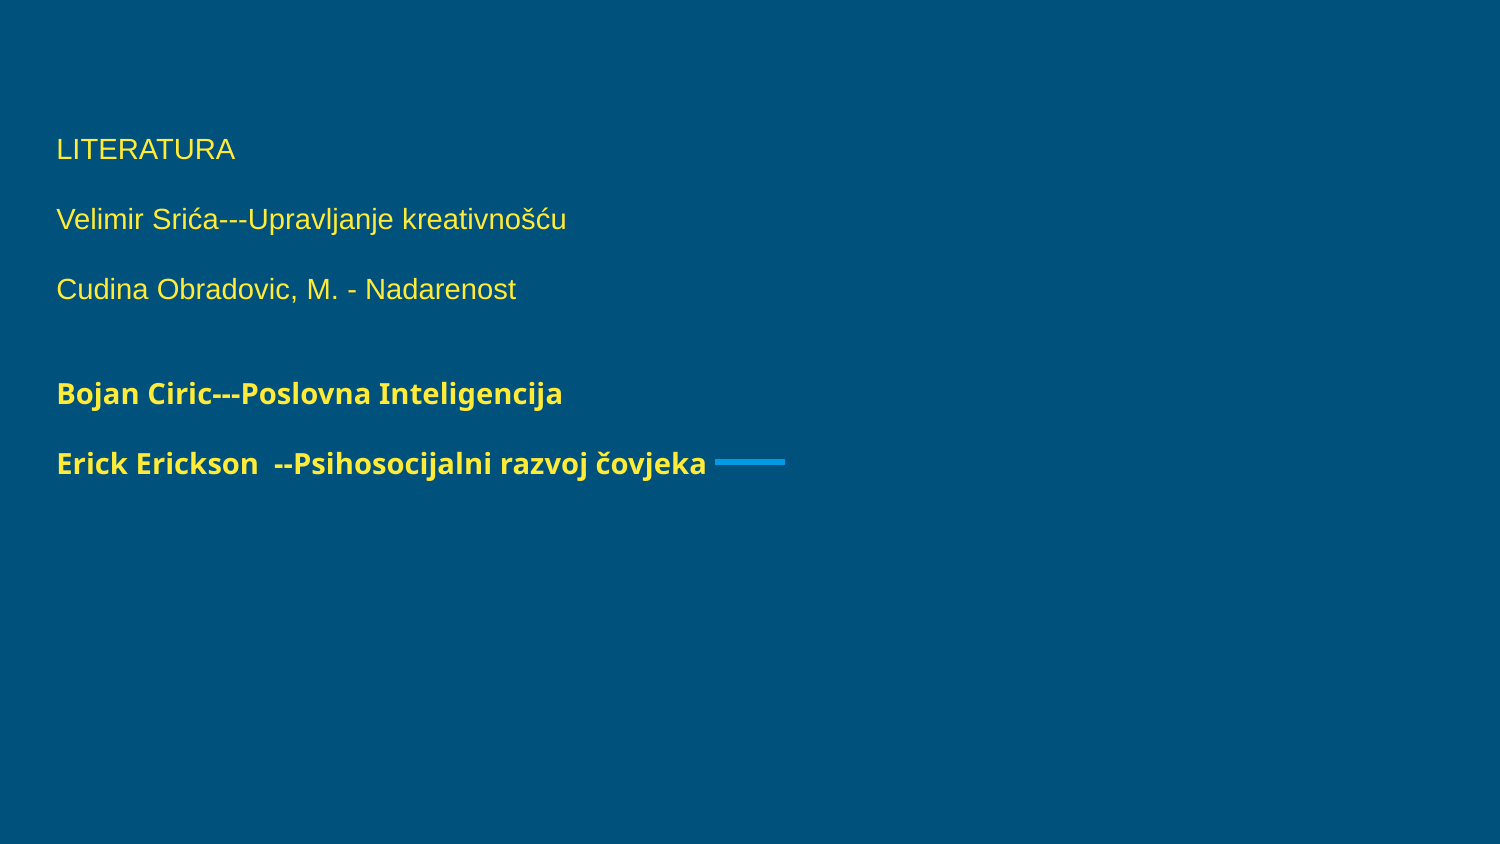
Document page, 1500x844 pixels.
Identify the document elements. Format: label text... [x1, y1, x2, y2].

text_box LITERATURA Velimir Srića---Upravljanje kreativnošću Cudina Obradovic, M. - Nadarenost Bojan Ciric---Poslovna Inteligencija Erick Erickson --Psihosocijalni razvoj čovjeka [41, 123, 1415, 844]
